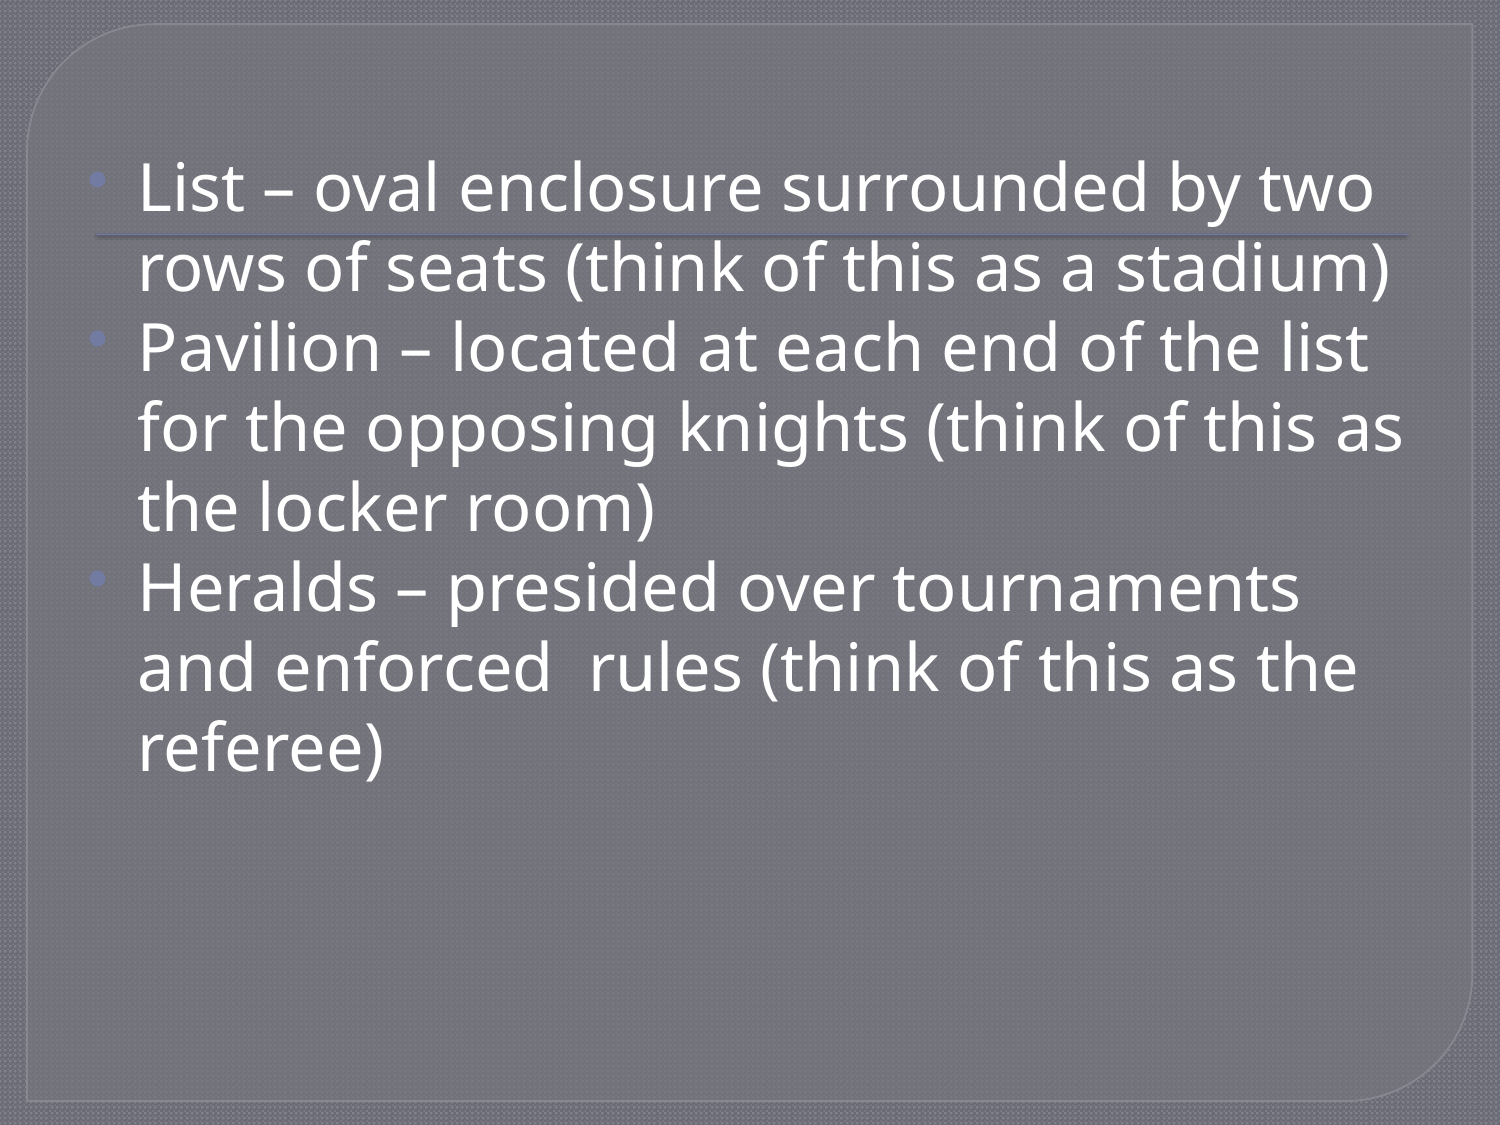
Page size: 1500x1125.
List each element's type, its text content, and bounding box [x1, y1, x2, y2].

list List – oval enclosure surrounded by two rows of seats (think of this as a stadium) Pavilion – located at each end of the list for the opposing knights (think of this as the locker room) Heralds – presided over tournaments and enforced rules (think of this as the referee) [75, 137, 1425, 1013]
